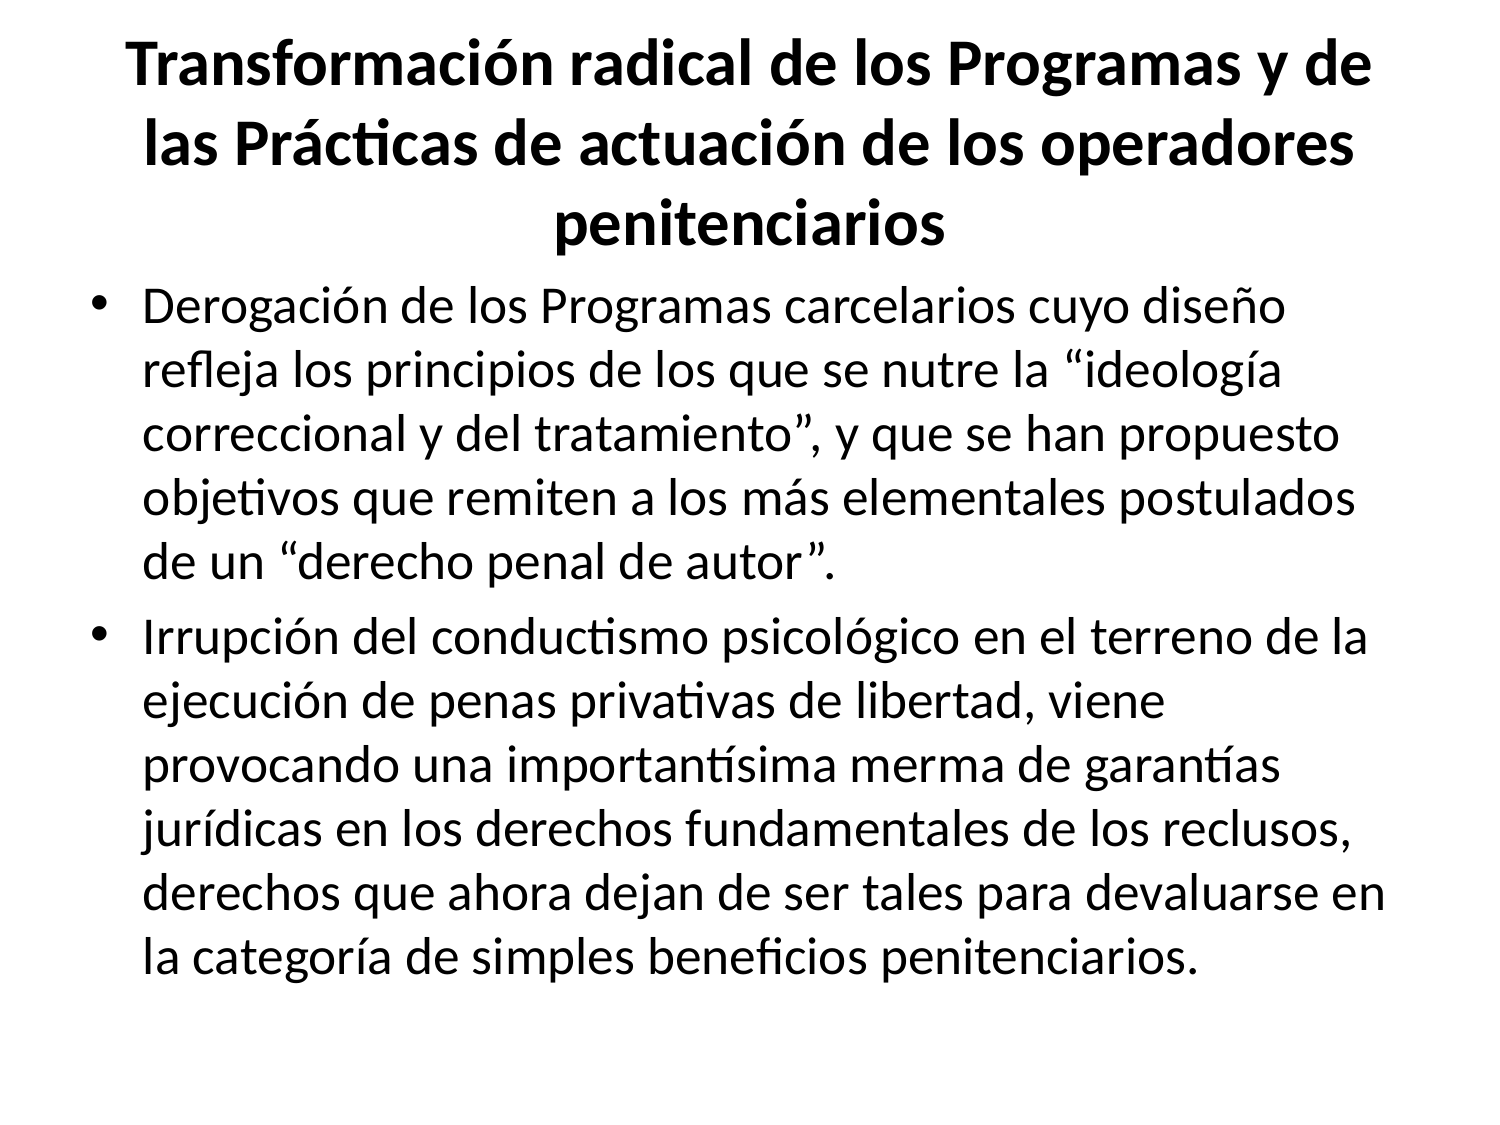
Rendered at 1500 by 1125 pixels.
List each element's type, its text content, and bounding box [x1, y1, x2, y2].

title Transformación radical de los Programas y de las Prácticas de actuación de los operadores penitenciarios [75, 45, 1425, 233]
list Derogación de los Programas carcelarios cuyo diseño refleja los principios de los que se nutre la “ideología correccional y del tratamiento”, y que se han propuesto objetivos que remiten a los más elementales postulados de un “derecho penal de autor”. Irrupción del conductismo psicológico en el terreno de la ejecución de penas privativas de libertad, viene provocando una importantísima merma de garantías jurídicas en los derechos fundamentales de los reclusos, derechos que ahora dejan de ser tales para devaluarse en la categoría de simples beneficios penitenciarios. [75, 262, 1425, 1005]
